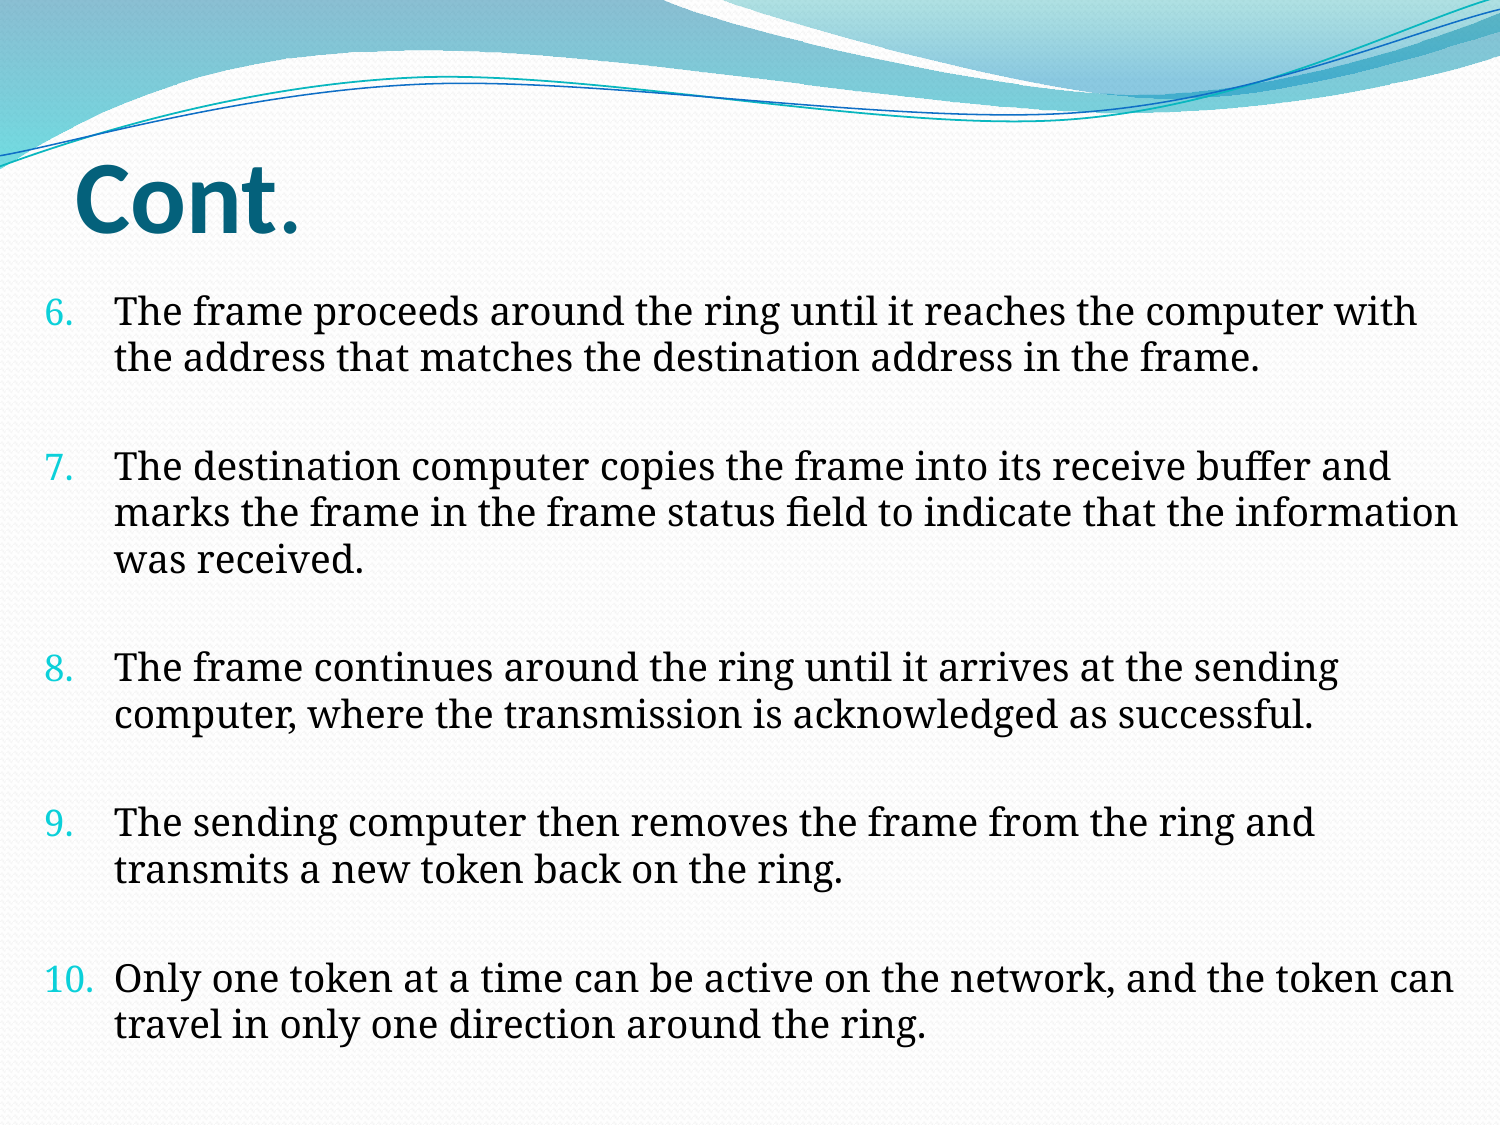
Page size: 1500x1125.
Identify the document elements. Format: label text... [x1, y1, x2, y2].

title Cont. [75, 66, 1425, 254]
list The frame proceeds around the ring until it reaches the computer with the address that matches the destination address in the frame. The destination computer copies the frame into its receive buffer and marks the frame in the frame status field to indicate that the information was received. The frame continues around the ring until it arrives at the sending computer, where the transmission is acknowledged as successful. The sending computer then removes the frame from the ring and transmits a new token back on the ring. Only one token at a time can be active on the network, and the token can travel in only one direction around the ring. [29, 278, 1483, 1059]
